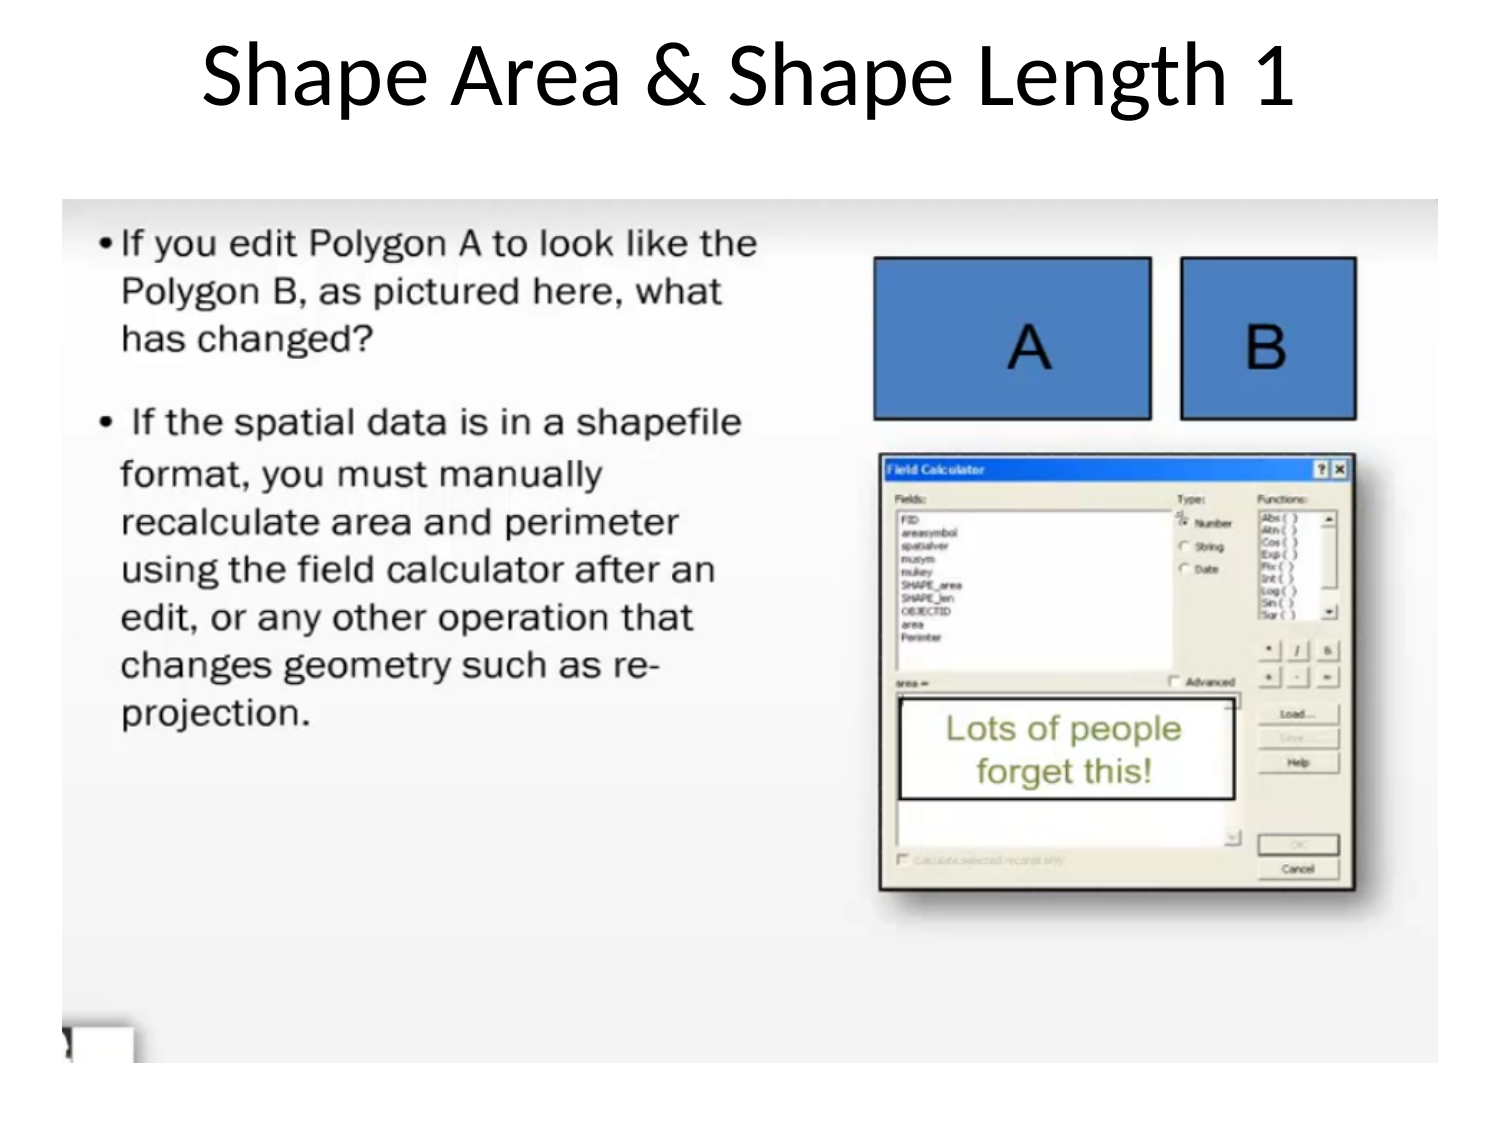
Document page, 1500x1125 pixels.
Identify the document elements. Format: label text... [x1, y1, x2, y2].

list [62, 199, 1438, 1063]
title Shape Area & Shape Length 1 [75, 0, 1425, 138]
